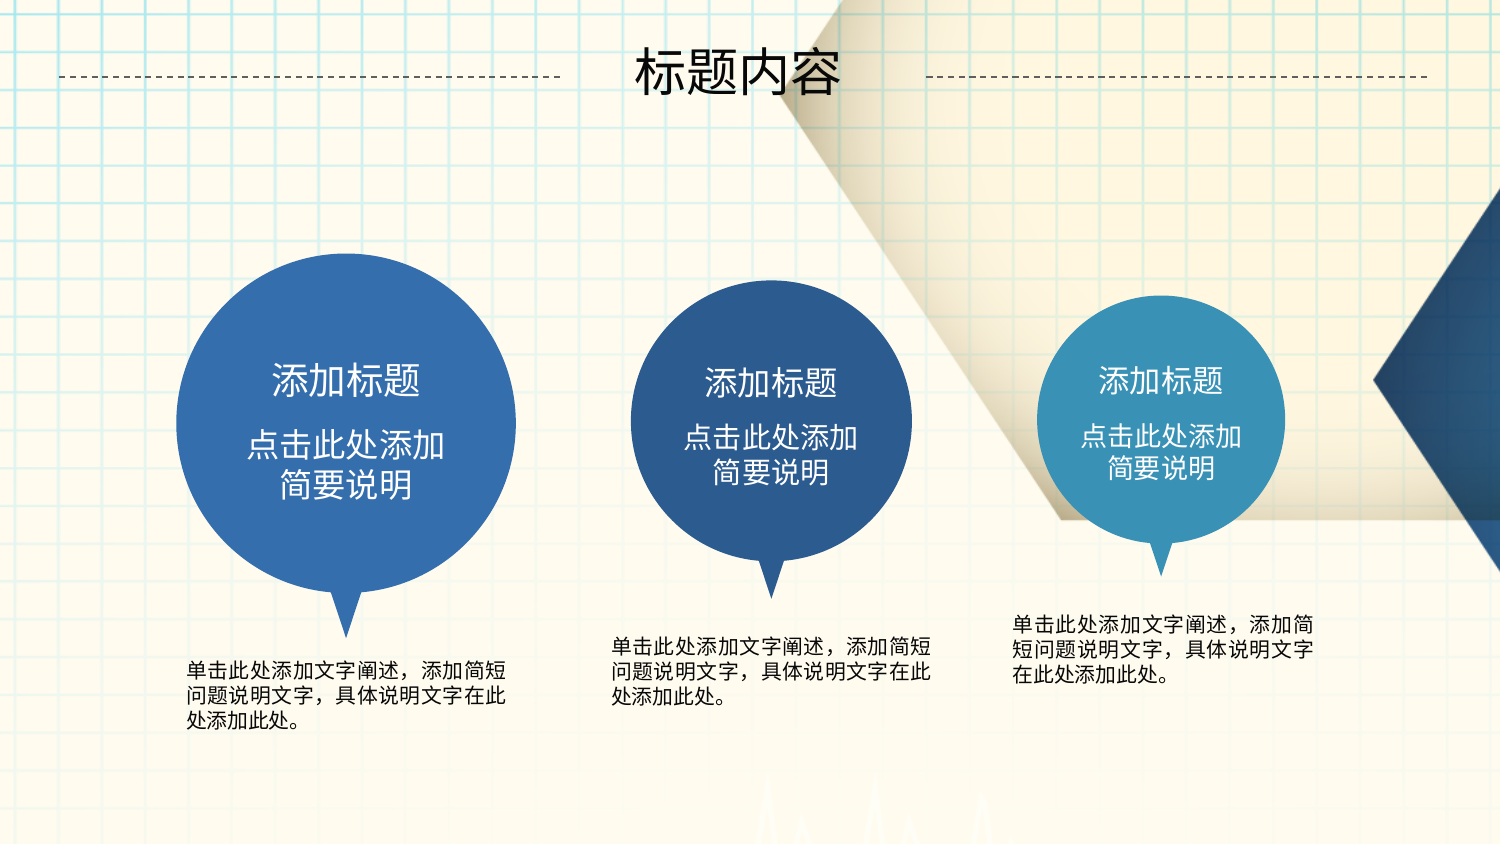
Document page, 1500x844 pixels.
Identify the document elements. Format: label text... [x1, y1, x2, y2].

text_box 单击此处添加文字阐述，添加简短问题说明文字，具体说明文字在此处添加此处。 [171, 649, 522, 740]
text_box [630, 280, 913, 600]
picture [0, 0, 1500, 844]
text_box 单击此处添加文字阐述，添加简短问题说明文字，具体说明文字在此处添加此处。 [998, 604, 1329, 695]
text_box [176, 253, 517, 639]
text_box 标题内容 [608, 32, 868, 110]
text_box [1036, 295, 1286, 577]
text_box 单击此处添加文字阐述，添加简短问题说明文字，具体说明文字在此处添加此处。 [596, 626, 947, 716]
